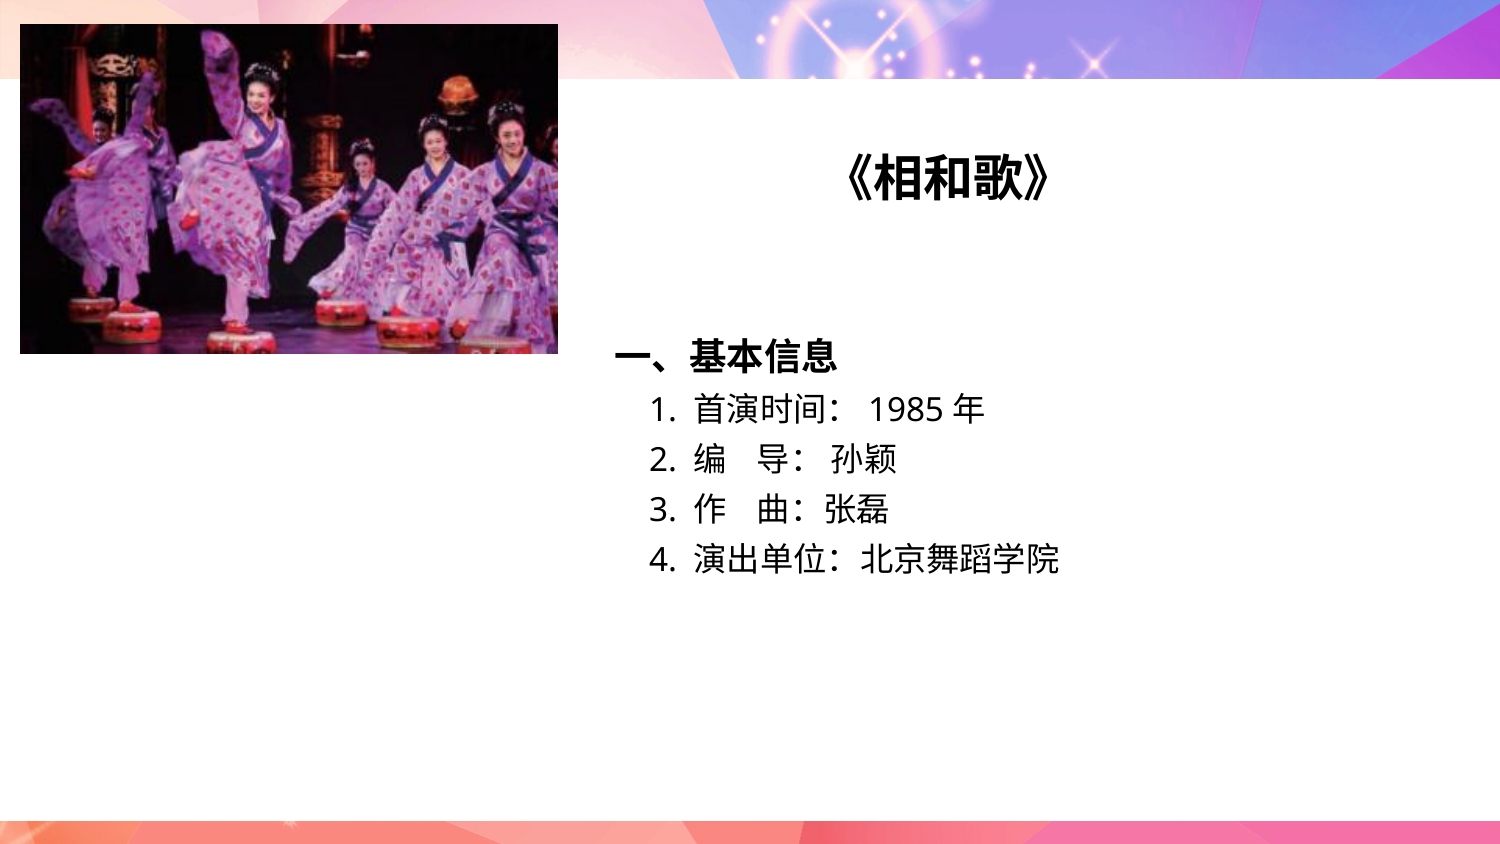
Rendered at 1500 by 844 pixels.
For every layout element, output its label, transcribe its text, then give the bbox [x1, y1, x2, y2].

text_box 一、基本信息 1. 首演时间：1985年 2. 编 导： 孙颖 3. 作 曲：张磊 4. 演出单位：北京舞蹈学院 [599, 314, 1414, 708]
picture [0, 821, 1500, 844]
text_box 《相和歌》 [558, 139, 1366, 214]
picture [0, 0, 1500, 354]
